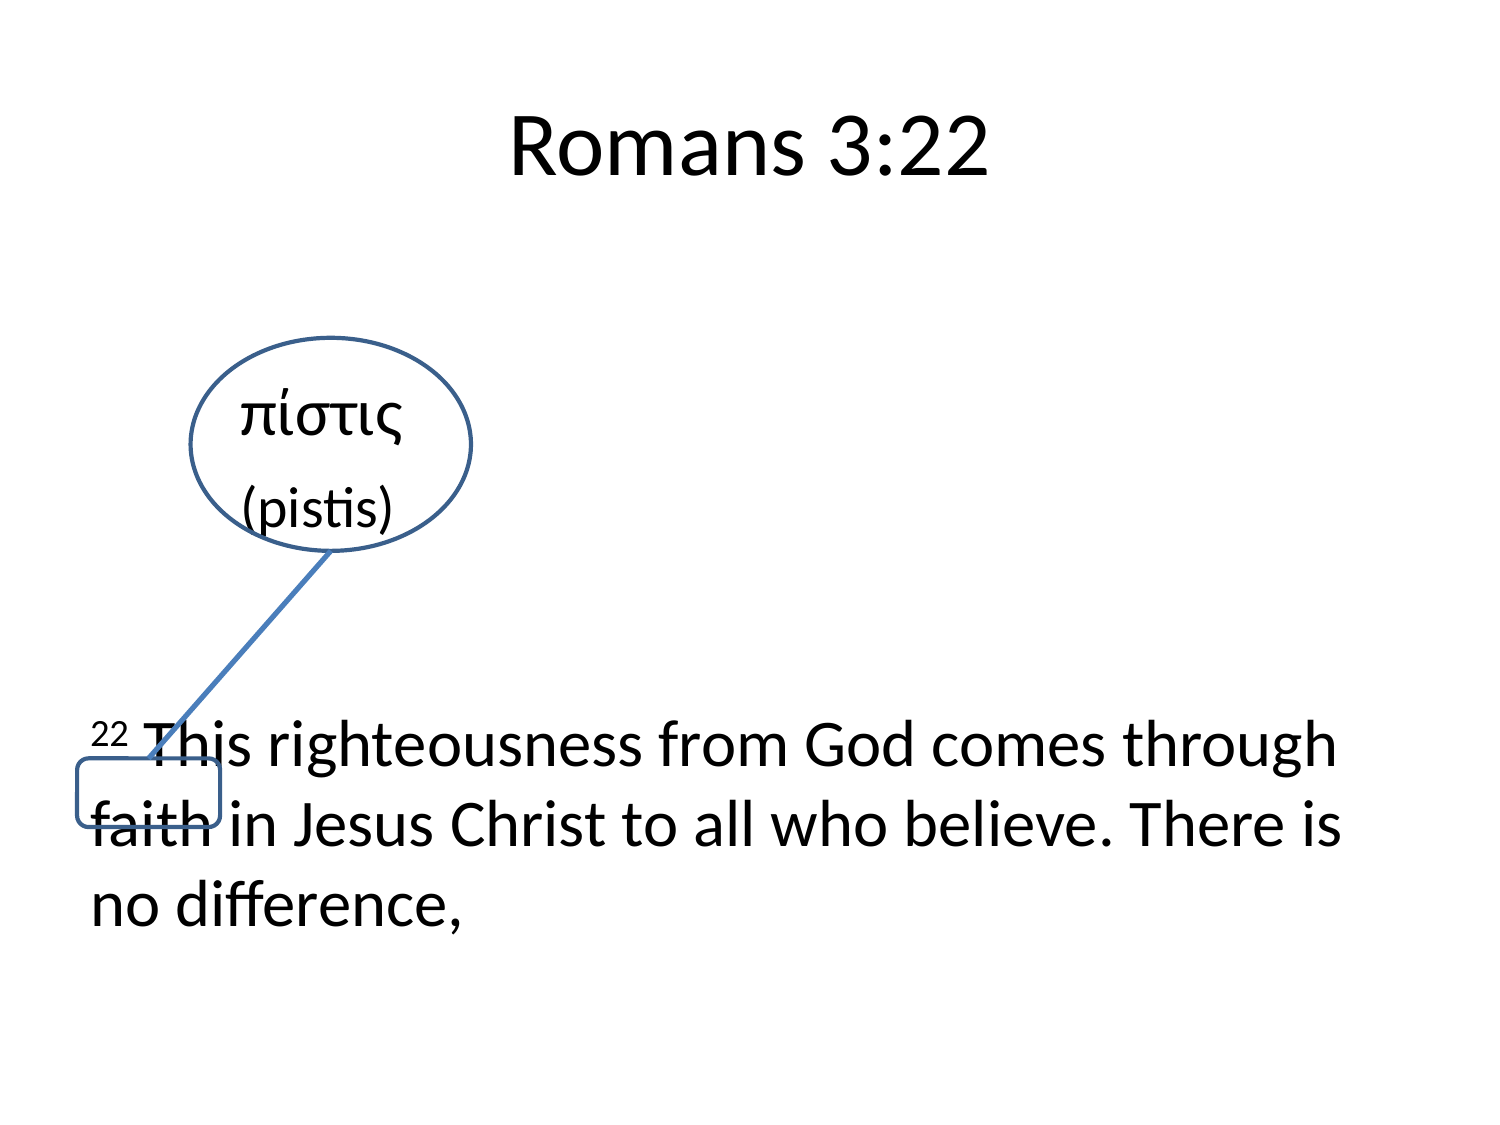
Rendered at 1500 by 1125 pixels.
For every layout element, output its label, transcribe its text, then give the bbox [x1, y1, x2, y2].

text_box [148, 550, 331, 759]
text_box [188, 335, 474, 553]
list πίστις (pistis) 22 This righteousness from God comes through faith in Jesus Christ to all who believe. There is no difference, [75, 262, 1425, 1005]
title Romans 3:22 [75, 45, 1425, 233]
text_box [74, 756, 223, 830]
